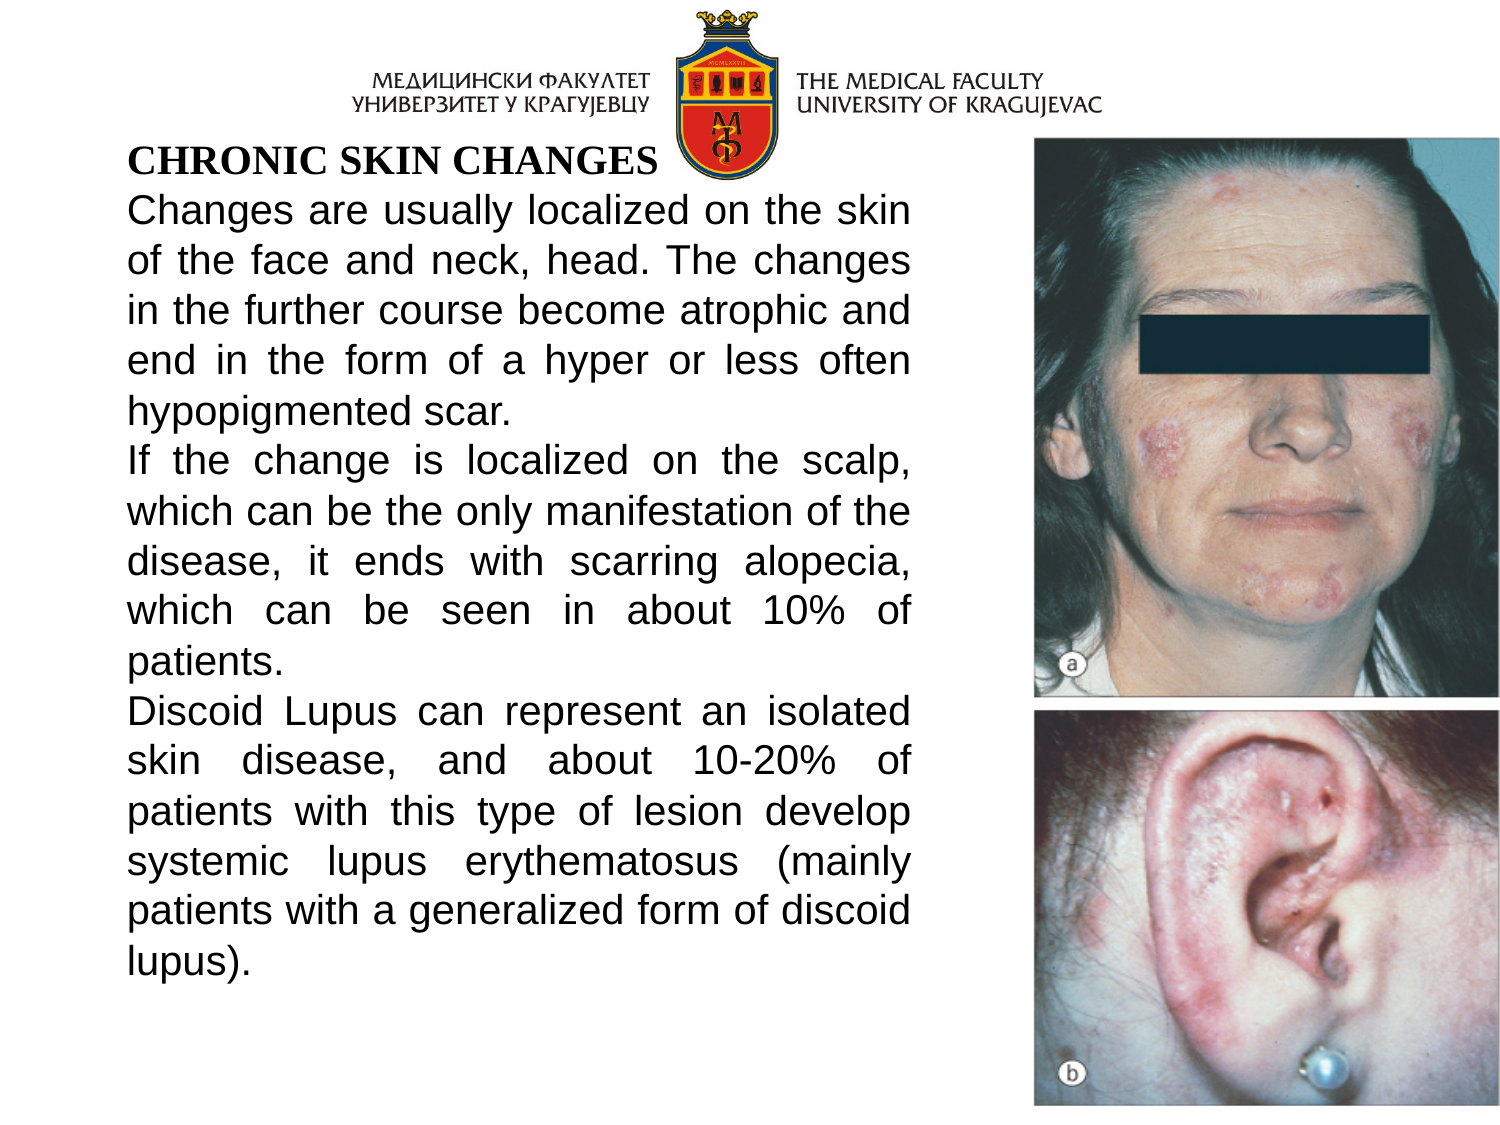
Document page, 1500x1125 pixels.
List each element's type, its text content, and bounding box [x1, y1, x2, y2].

picture [328, 0, 1500, 1106]
text_box CHRONIC SKIN CHANGES Changes are usually localized on the skin of the face and neck, head. The changes in the further course become atrophic and end in the form of a hyper or less often hypopigmented scar. If the change is localized on the scalp, which can be the only manifestation of the disease, it ends with scarring alopecia, which can be seen in about 10% of patients. Discoid Lupus can represent an isolated skin disease, and about 10-20% of patients with this type of lesion develop systemic lupus erythematosus (mainly patients with a generalized form of discoid lupus). [112, 125, 927, 1042]
